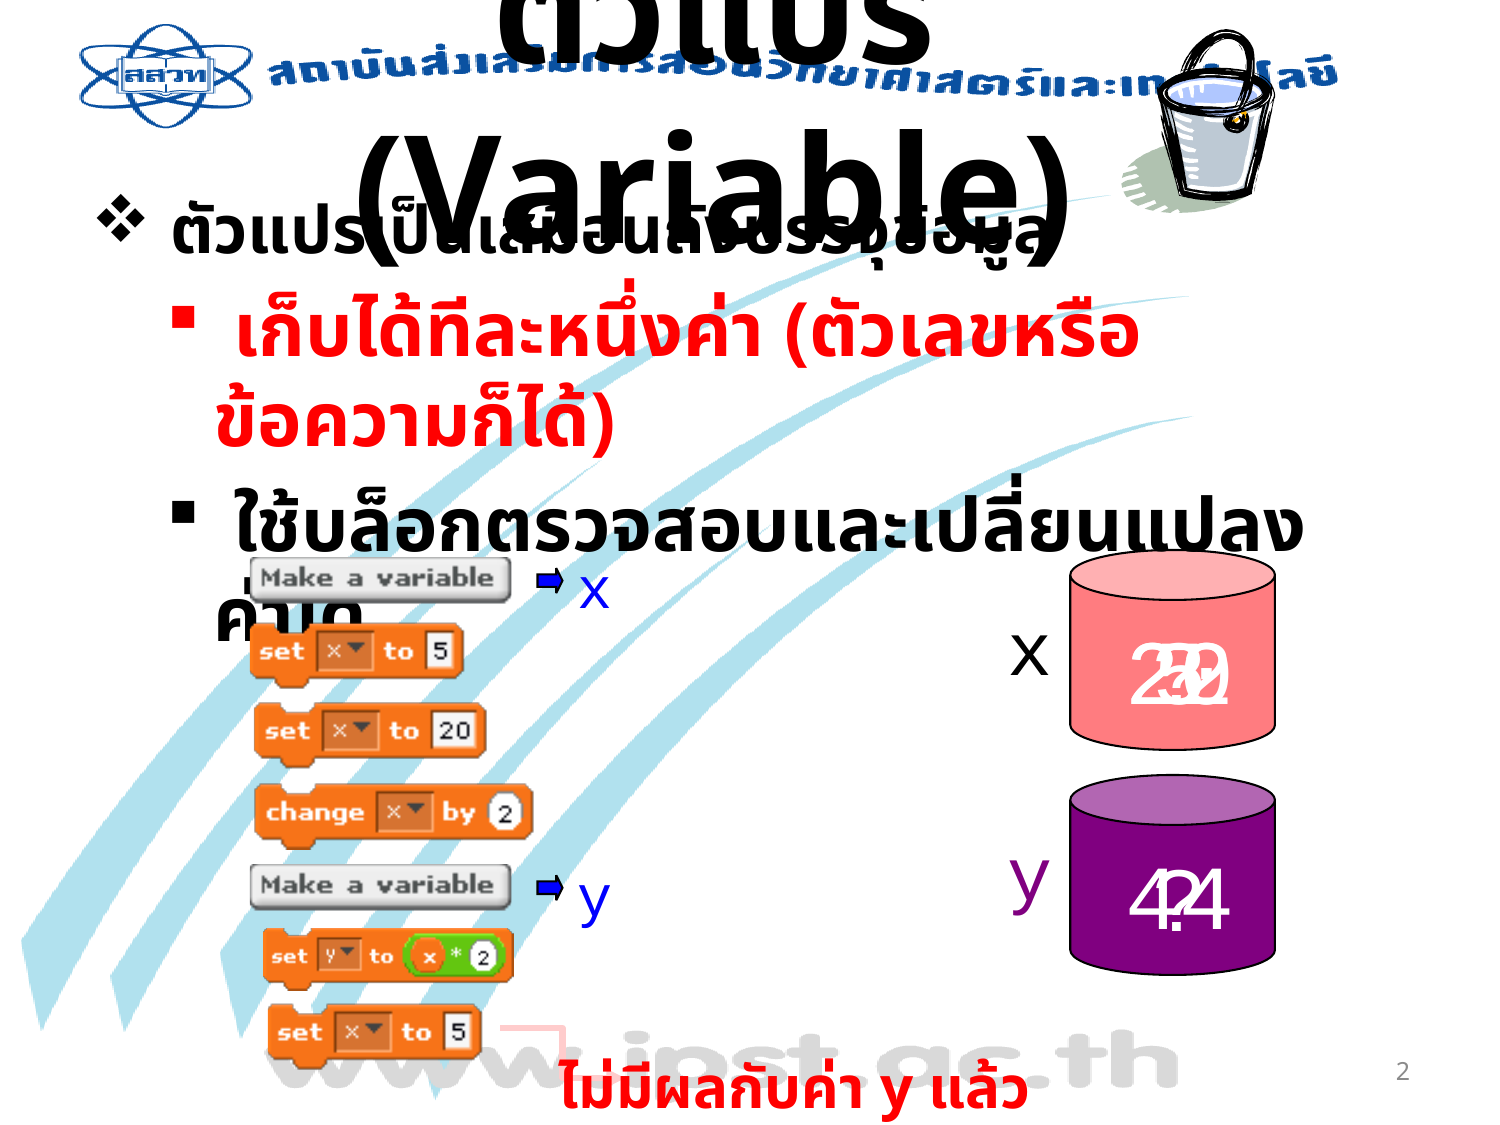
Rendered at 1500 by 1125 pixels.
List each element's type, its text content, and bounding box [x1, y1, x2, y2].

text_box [249, 550, 638, 611]
list ตัวแปรเป็นเสมือนถังบรรจุข้อมูล เก็บได้ทีละหนึ่งค่า (ตัวเลขหรือข้อความก็ได้) ใช้บล็อกตรวจสอบและเปลี่ยนแปลงค่าได้ [76, 179, 1353, 550]
slide_number 2 [1074, 1042, 1425, 1103]
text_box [249, 857, 638, 918]
title ตัวแปร (Variable) [272, 0, 1156, 179]
picture [0, 0, 1500, 1125]
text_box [1007, 549, 1276, 751]
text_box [499, 1027, 969, 1125]
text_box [1007, 774, 1276, 976]
